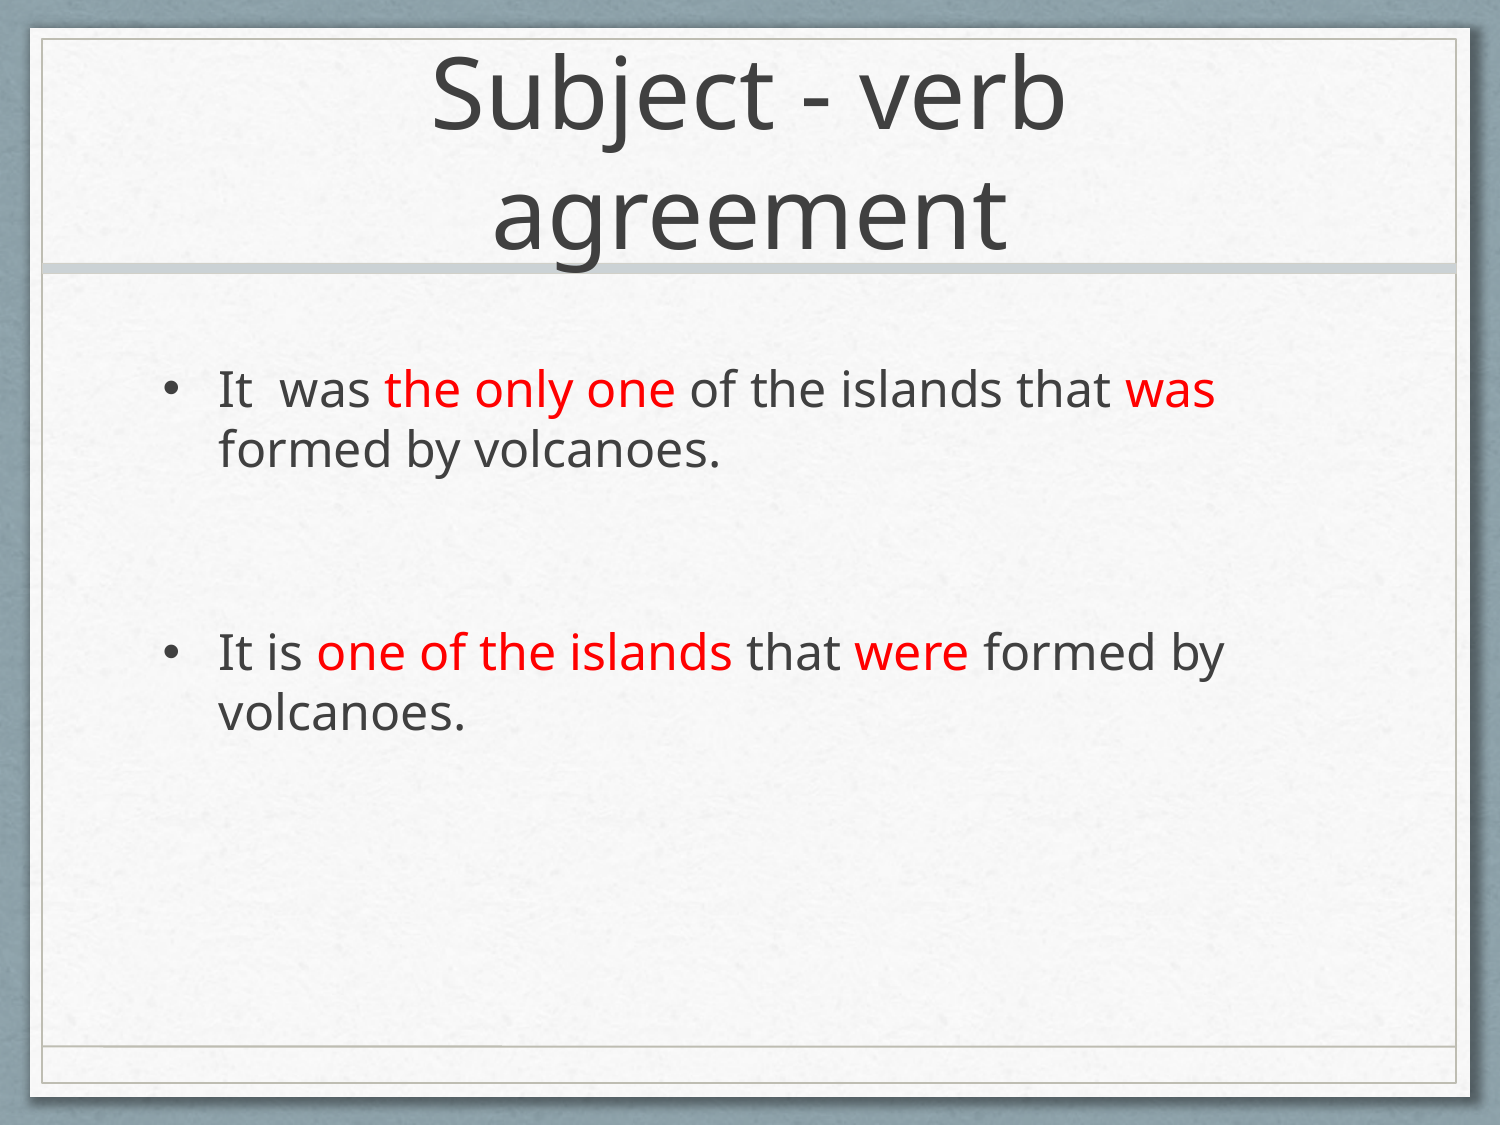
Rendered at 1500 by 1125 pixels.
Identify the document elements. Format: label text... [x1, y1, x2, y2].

picture [30, 28, 1470, 1097]
list It was the only one of the islands that was formed by volcanoes. It is one of the islands that were formed by volcanoes. [147, 350, 1353, 995]
title Subject - verb agreement [147, 40, 1353, 260]
